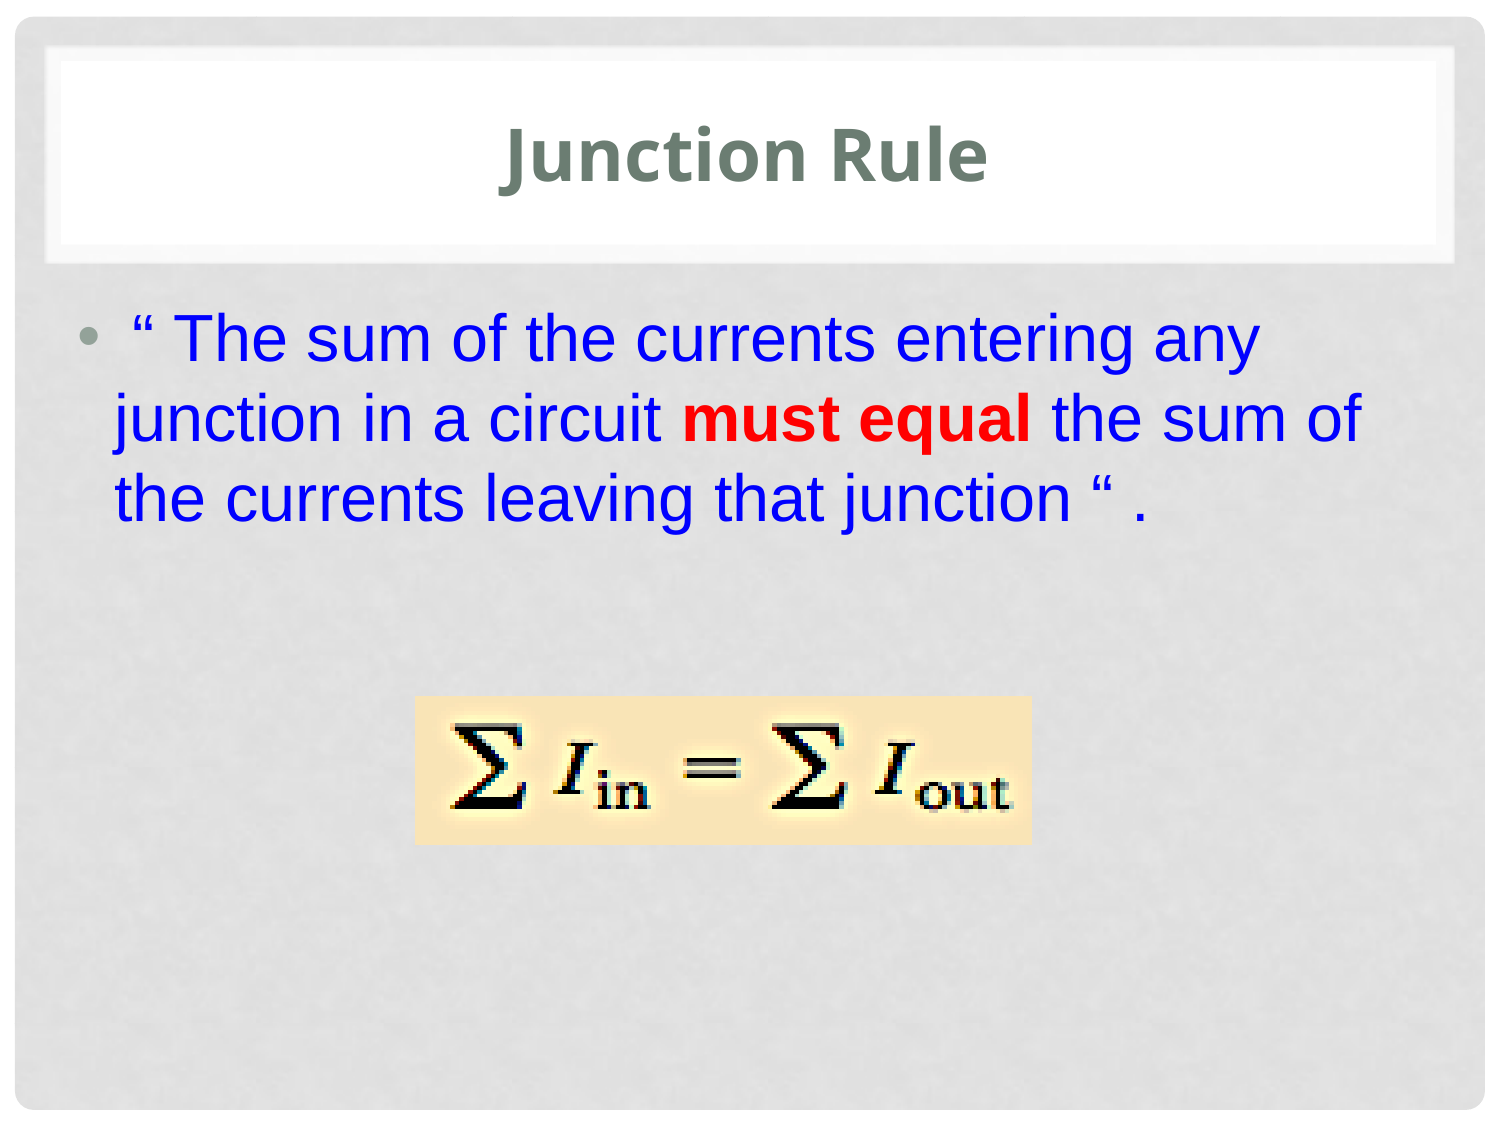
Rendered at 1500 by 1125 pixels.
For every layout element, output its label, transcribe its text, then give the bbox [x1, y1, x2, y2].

picture [414, 695, 1032, 845]
list “ The sum of the currents entering any junction in a circuit must equal the sum of the currents leaving that junction “ . [43, 287, 1459, 1005]
title Junction Rule [69, 66, 1425, 238]
